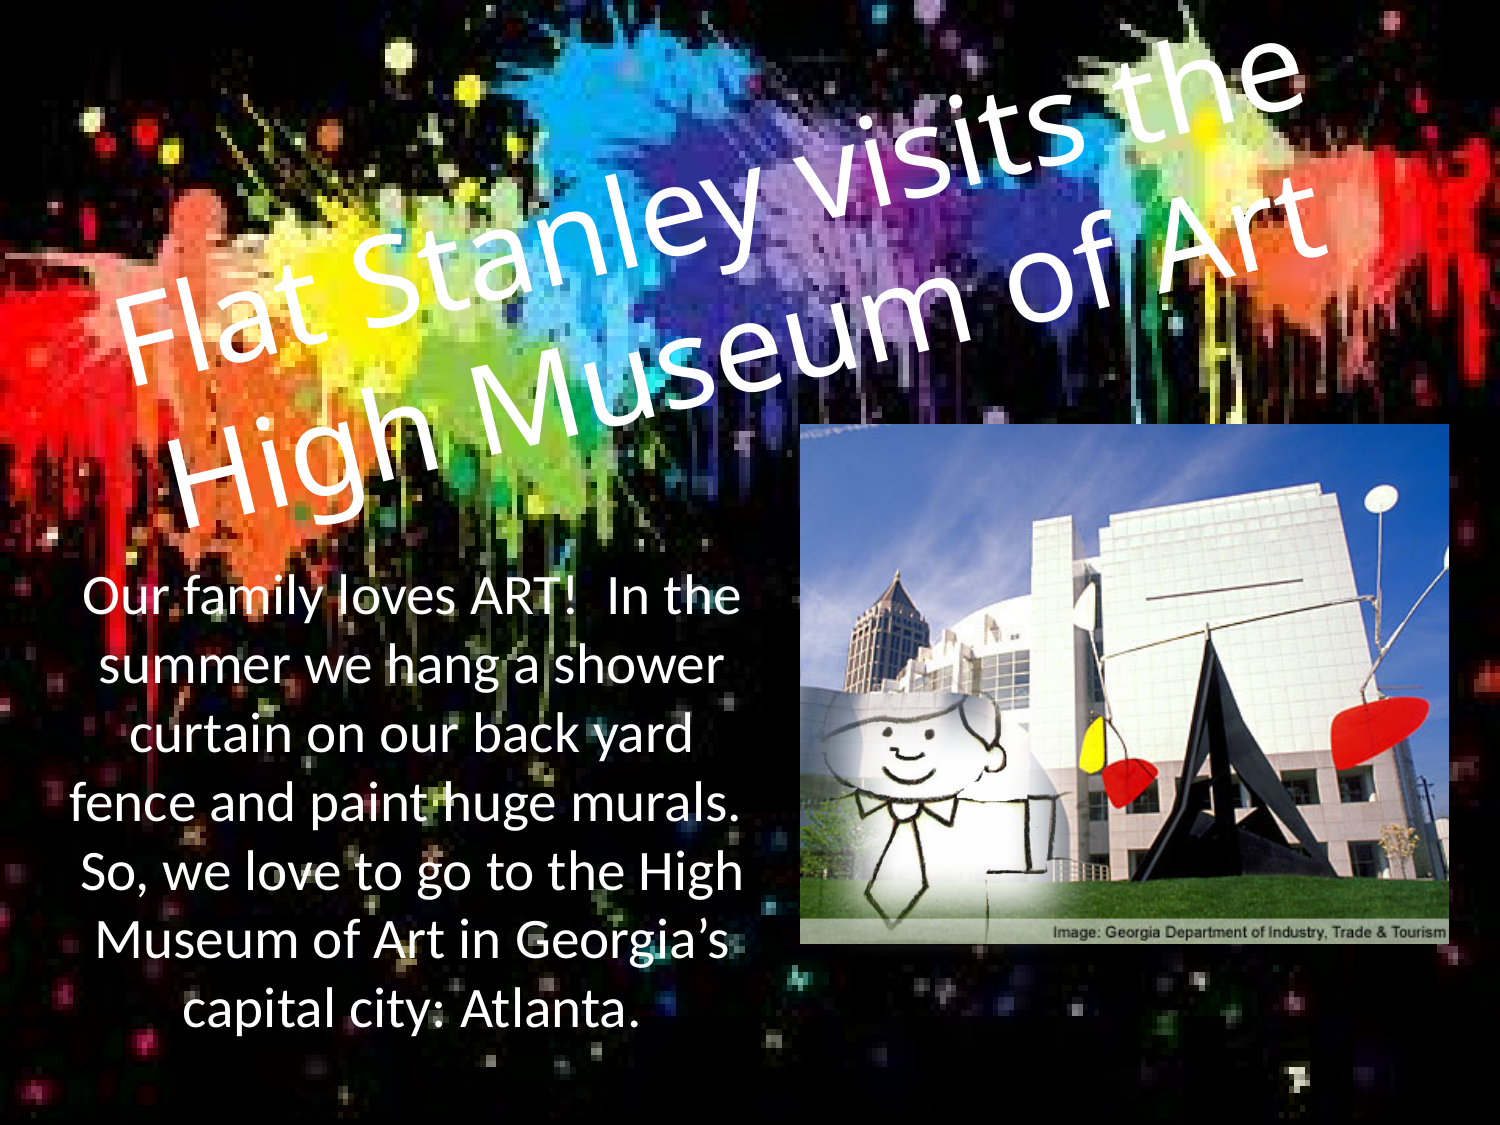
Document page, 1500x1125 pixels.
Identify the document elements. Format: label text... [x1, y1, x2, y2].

title Flat Stanley visits the High Museum of Art [77, 3, 1373, 538]
subtitle Our family loves ART! In the summer we hang a shower curtain on our back yard fence and paint huge murals. So, we love to go to the High Museum of Art in Georgia’s capital city: Atlanta. [50, 549, 775, 1100]
picture [0, 0, 1500, 1125]
